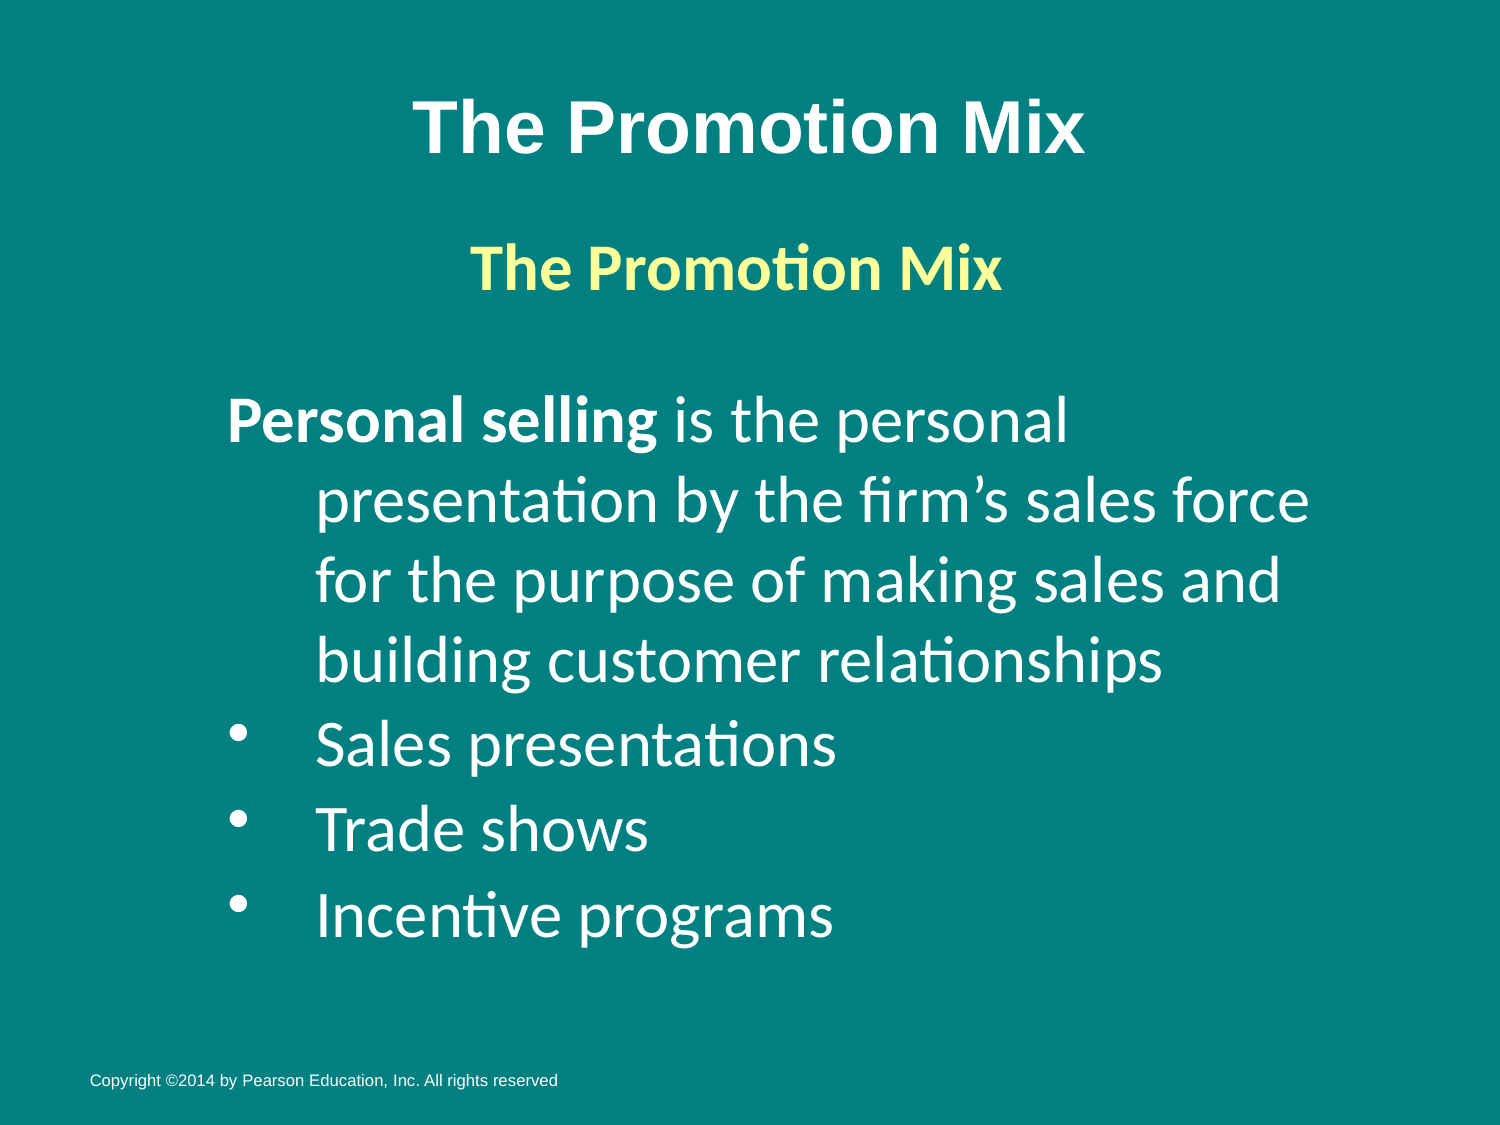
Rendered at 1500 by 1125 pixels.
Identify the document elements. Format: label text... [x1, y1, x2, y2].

list The Promotion Mix [149, 237, 1326, 301]
text_box Copyright ©2014 by Pearson Education, Inc. All rights reserved [74, 1062, 825, 1098]
title The Promotion Mix [112, 37, 1388, 226]
list Personal selling is the personal presentation by the firm’s sales force for the purpose of making sales and building customer relationships Sales presentations Trade shows Incentive programs [212, 324, 1388, 1001]
